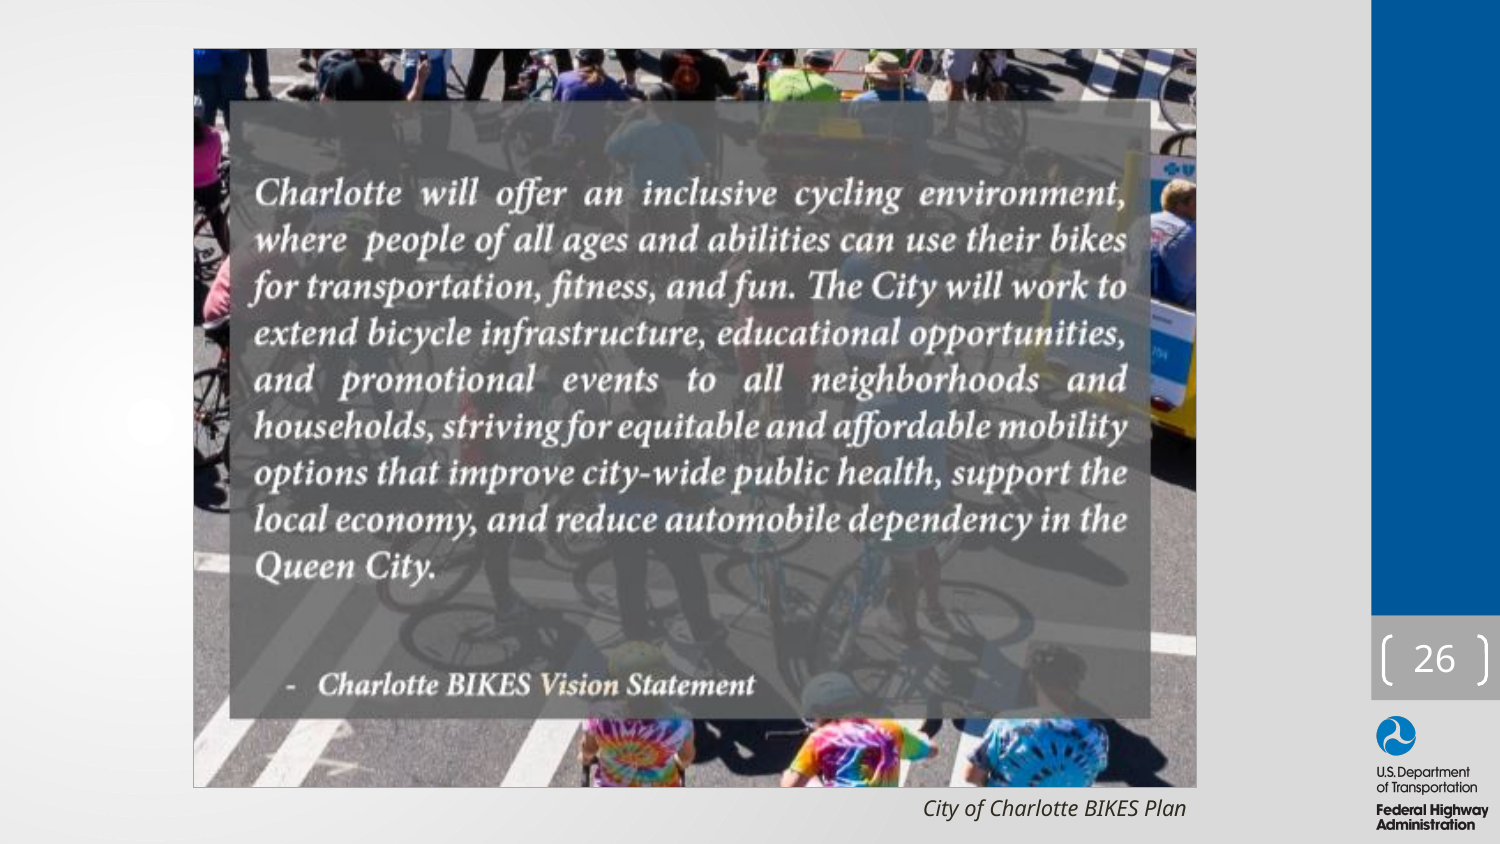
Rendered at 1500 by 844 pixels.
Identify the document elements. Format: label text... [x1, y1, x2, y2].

slide_number 26 [1381, 634, 1488, 687]
text_box City of Charlotte BIKES Plan [820, 792, 1202, 829]
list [192, 48, 1198, 788]
